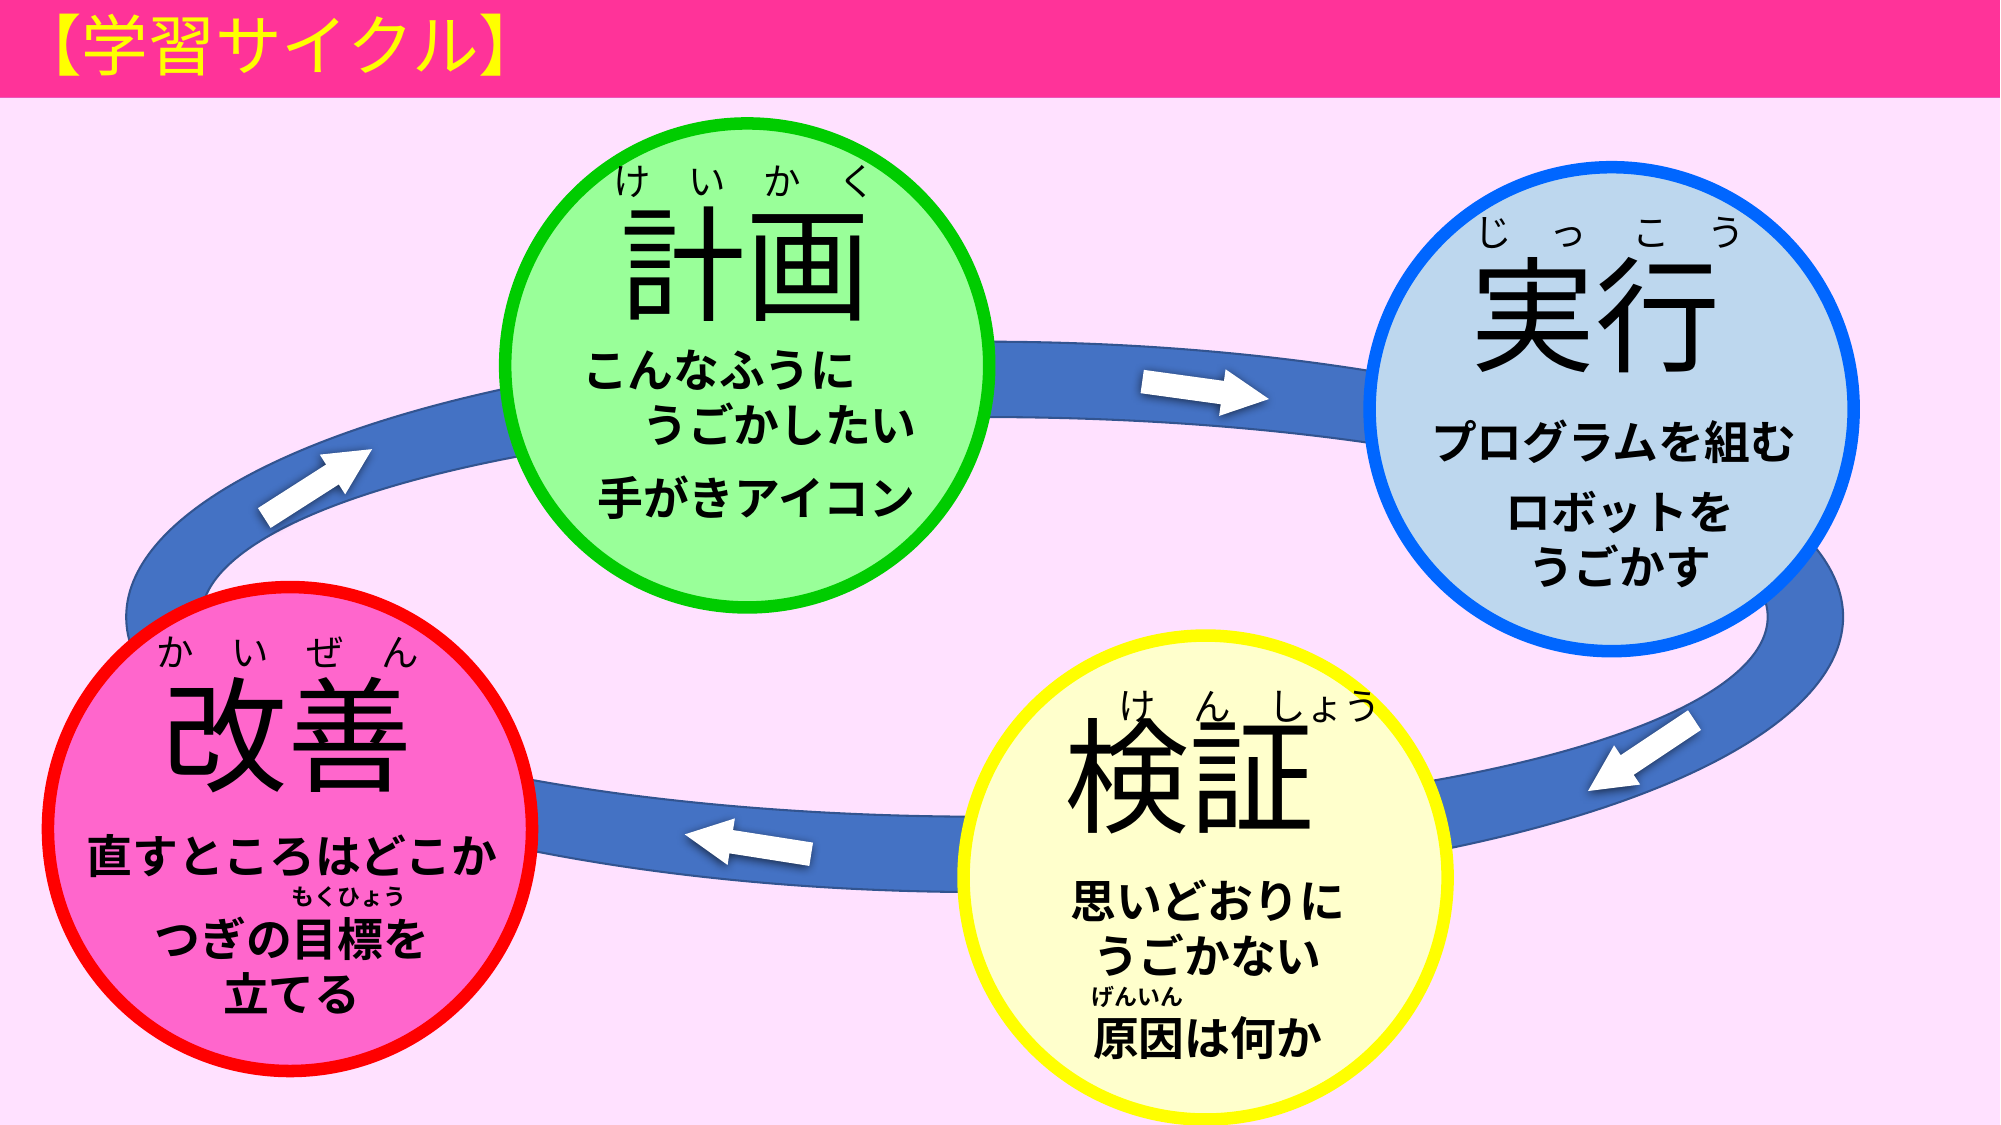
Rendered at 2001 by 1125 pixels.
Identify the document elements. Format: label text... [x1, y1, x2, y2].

text_box [257, 449, 373, 528]
text_box [1587, 710, 1702, 792]
text_box [130, 388, 505, 587]
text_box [1369, 167, 1854, 652]
title 【学習サイクル】 [0, 0, 2000, 98]
text_box [1140, 369, 1269, 416]
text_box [505, 123, 990, 608]
text_box [990, 340, 1366, 444]
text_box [47, 587, 533, 1071]
text_box [534, 779, 963, 893]
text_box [963, 635, 1448, 1120]
text_box [684, 818, 814, 866]
text_box [1448, 652, 1838, 849]
